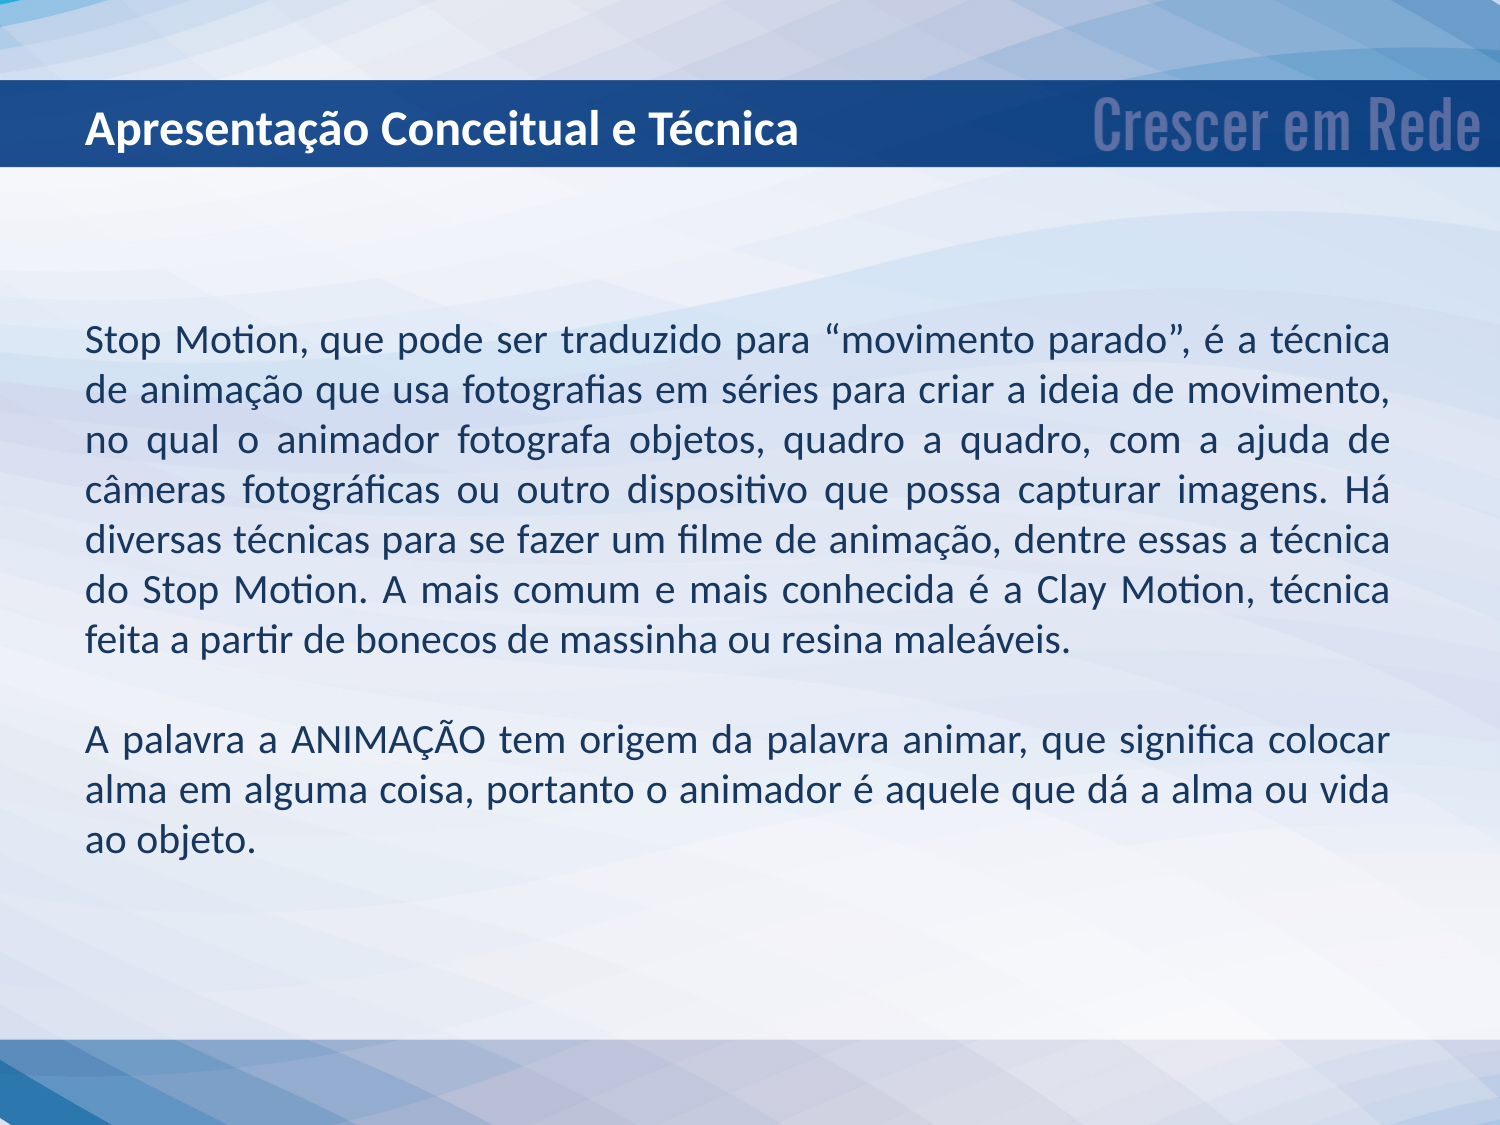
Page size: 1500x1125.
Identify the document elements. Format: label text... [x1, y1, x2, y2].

text_box Stop Motion, que pode ser traduzido para “movimento parado”, é a técnica de animação que usa fotografias em séries para criar a ideia de movimento, no qual o animador fotografa objetos, quadro a quadro, com a ajuda de câmeras fotográficas ou outro dispositivo que possa capturar imagens. Há diversas técnicas para se fazer um filme de animação, dentre essas a técnica do Stop Motion. A mais comum e mais conhecida é a Clay Motion, técnica feita a partir de bonecos de massinha ou resina maleáveis. A palavra a ANIMAÇÃO tem origem da palavra animar, que significa colocar alma em alguma coisa, portanto o animador é aquele que dá a alma ou vida ao objeto. [70, 304, 1407, 870]
text_box Apresentação Conceitual e Técnica [70, 88, 1430, 163]
picture [0, 0, 1500, 1125]
